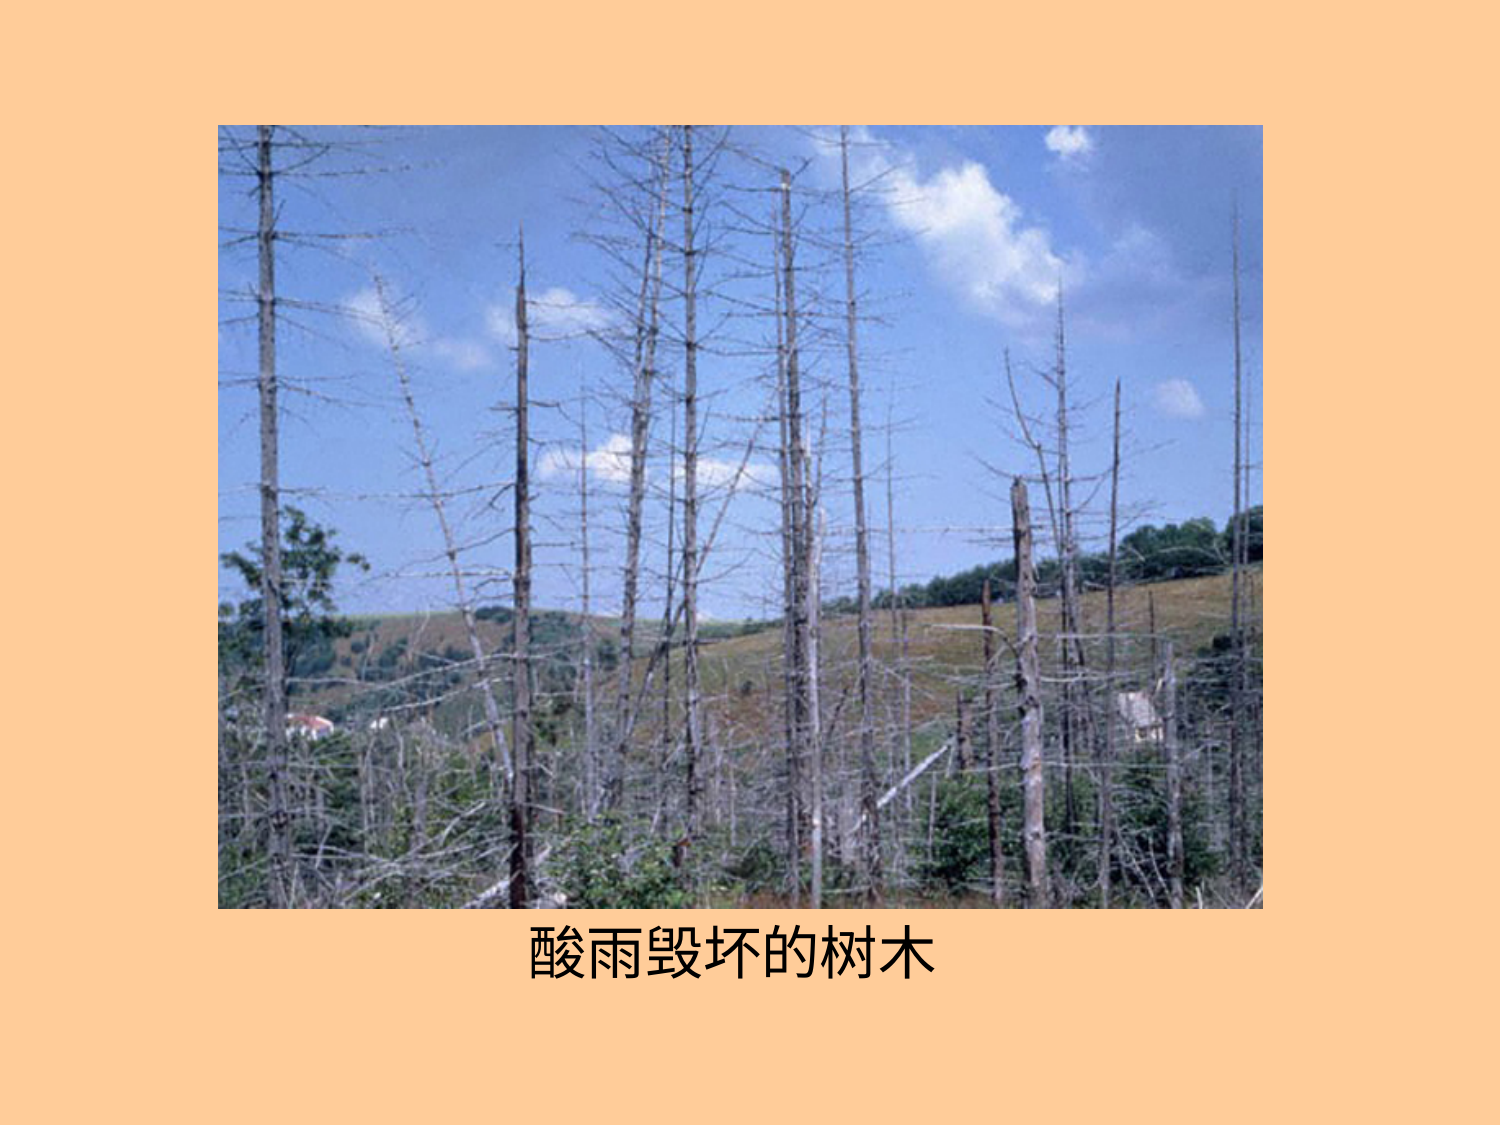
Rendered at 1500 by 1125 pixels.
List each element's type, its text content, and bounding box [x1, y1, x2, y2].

text_box 酸雨毁坏的树木 [513, 917, 953, 994]
picture [218, 125, 1264, 909]
